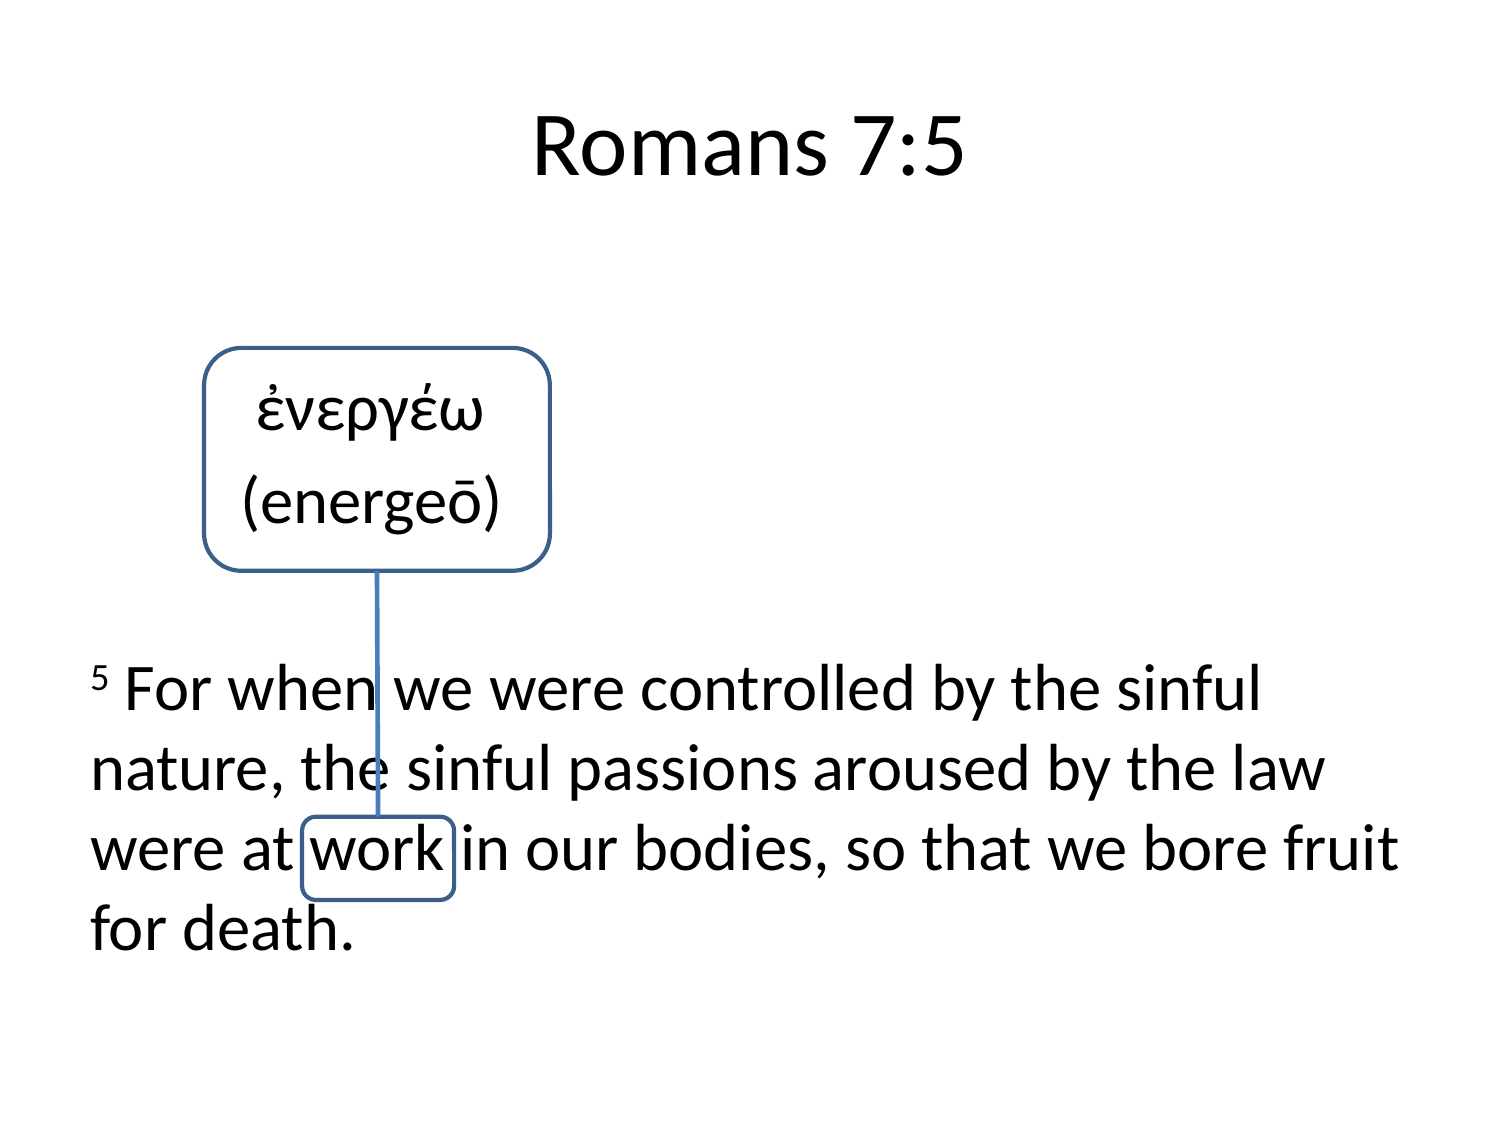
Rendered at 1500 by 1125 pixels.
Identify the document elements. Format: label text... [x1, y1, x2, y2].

text_box [201, 345, 553, 573]
list ἐνεργέω (energeō) 5 For when we were controlled by the sinful nature, the sinful passions aroused by the law were at work in our bodies, so that we bore fruit for death. [75, 262, 1425, 1005]
text_box [299, 814, 457, 903]
title Romans 7:5 [75, 45, 1425, 233]
